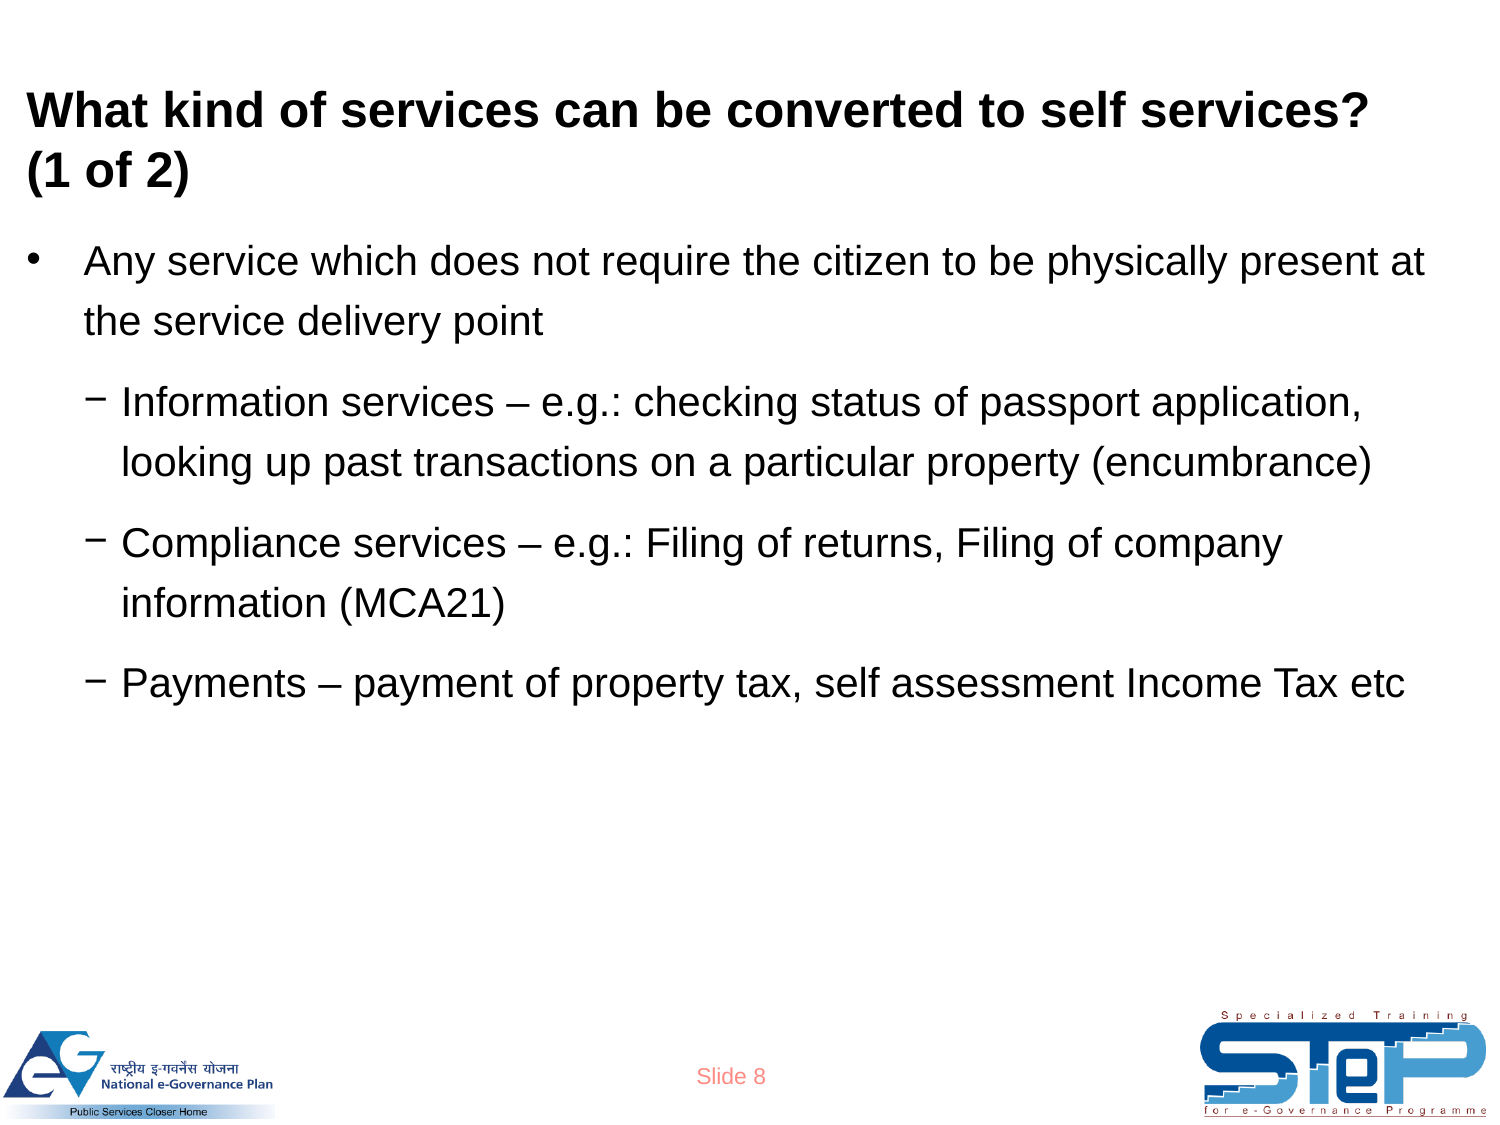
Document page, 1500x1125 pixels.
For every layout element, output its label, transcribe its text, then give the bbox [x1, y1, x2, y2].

picture [2, 1031, 275, 1119]
list Any service which does not require the citizen to be physically present at the service delivery point Information services – e.g.: checking status of passport application, looking up past transactions on a particular property (encumbrance) Compliance services – e.g.: Filing of returns, Filing of company information (MCA21) Payments – payment of property tax, self assessment Income Tax etc [26, 223, 1474, 1037]
title What kind of services can be converted to self services? (1 of 2) [26, 77, 1386, 223]
picture [1200, 1011, 1486, 1117]
